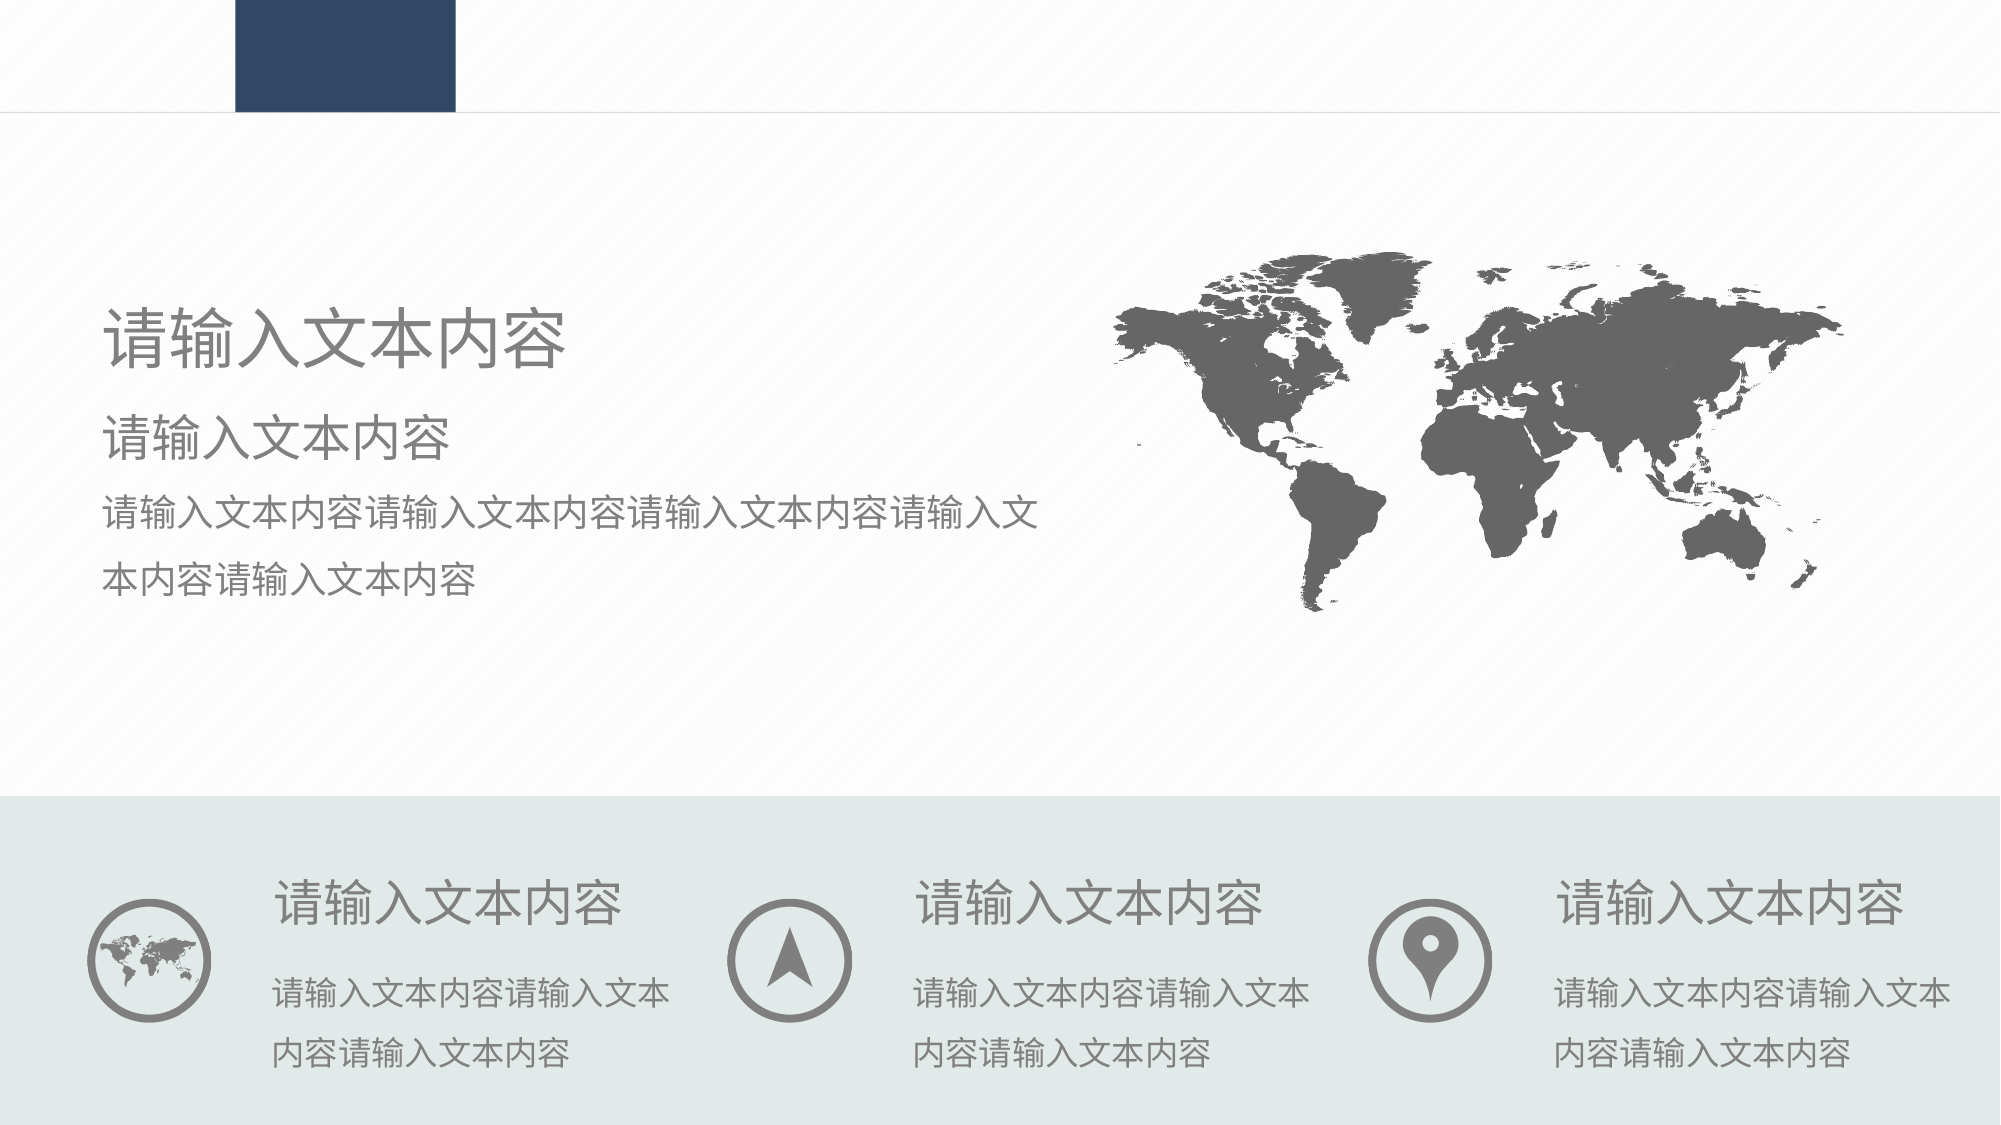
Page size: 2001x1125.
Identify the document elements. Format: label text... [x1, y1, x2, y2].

picture [1367, 897, 1493, 1024]
text_box 请输入文本内容请输入文本内容请输入文本内容 [897, 944, 1329, 1080]
text_box 请输入文本内容 [1540, 834, 1921, 940]
picture [86, 897, 212, 1024]
text_box 请输入文本内容 [259, 834, 639, 940]
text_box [1112, 252, 1845, 613]
text_box 请输入文本内容请输入文本内容请输入文本内容 [257, 944, 688, 1080]
text_box [0, 795, 2000, 1125]
text_box 请输入文本内容 [899, 834, 1280, 940]
text_box [234, 0, 457, 111]
text_box 请输入文本内容请输入文本内容请输入文本内容 [1538, 944, 1969, 1080]
picture [726, 897, 853, 1024]
text_box 请输入文本内容 请输入文本内容 请输入文本内容请输入文本内容请输入文本内容请输入文本内容请输入文本内容 [86, 249, 1087, 609]
